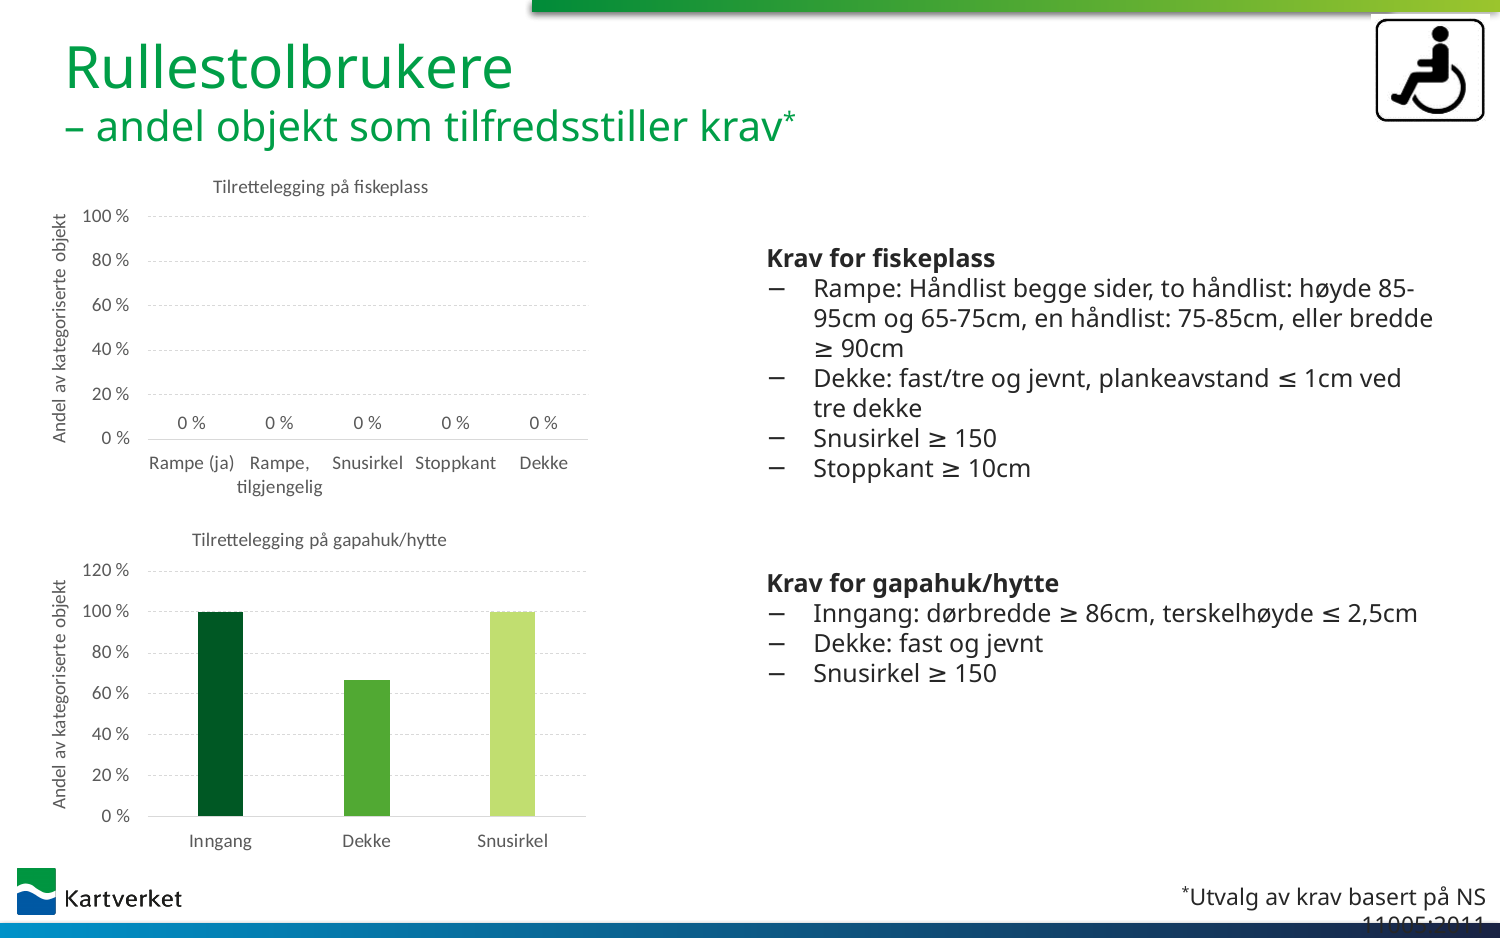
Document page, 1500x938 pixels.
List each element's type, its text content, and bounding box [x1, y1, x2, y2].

picture [1371, 13, 1491, 127]
text_box Krav for fiskeplass Rampe: Håndlist begge sider, to håndlist: høyde 85-95cm og 65-75cm, en håndlist: 75-85cm, eller bredde ≥ 90cm Dekke: fast/tre og jevnt, plankeavstand ≤ 1cm ved tre dekke Snusirkel ≥ 150 Stoppkant ≥ 10cm [751, 235, 1452, 490]
picture [41, 520, 597, 859]
text_box Rullestolbrukere – andel objekt som tilfredsstiller krav* [49, 29, 1431, 158]
text_box Krav for gapahuk/hytte Inngang: dørbredde ≥ 86cm, terskelhøyde ≤ 2,5cm Dekke: fast og jevnt Snusirkel ≥ 150 [751, 560, 1452, 695]
picture [41, 166, 599, 505]
text_box *Utvalg av krav basert på NS 11005:2011 [1068, 873, 1500, 938]
